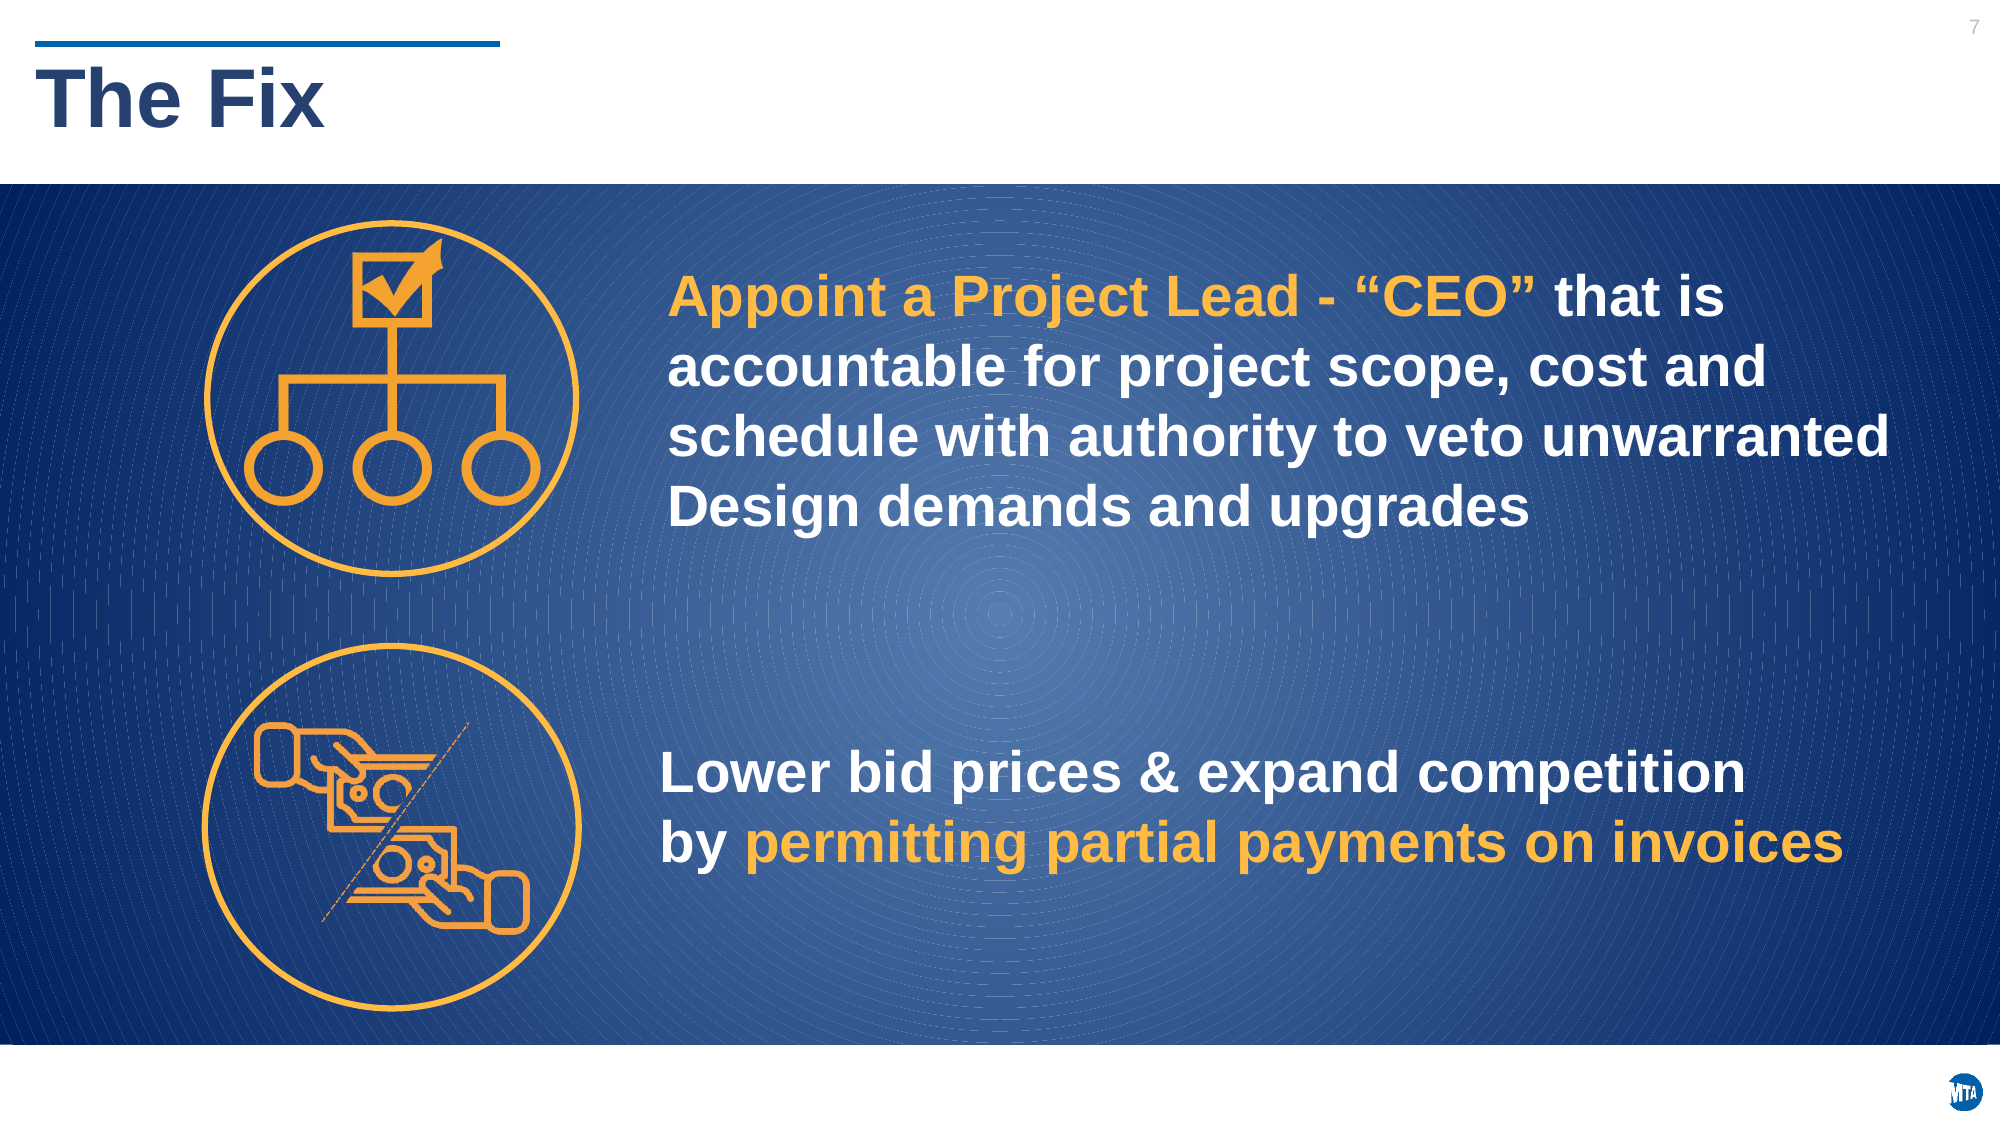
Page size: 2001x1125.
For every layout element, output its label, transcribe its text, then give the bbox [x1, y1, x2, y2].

picture [1943, 1069, 1988, 1115]
text_box Appoint a Project Lead - “CEO” that is accountable for project scope, cost and schedule with authority to veto unwarranted Design demands and upgrades [652, 250, 1924, 546]
text_box [0, 183, 2000, 1046]
text_box Lower bid prices & expand competition by permitting partial payments on invoices [645, 726, 1882, 882]
title The Fix [35, 48, 1922, 255]
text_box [204, 645, 579, 1009]
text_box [207, 223, 577, 574]
